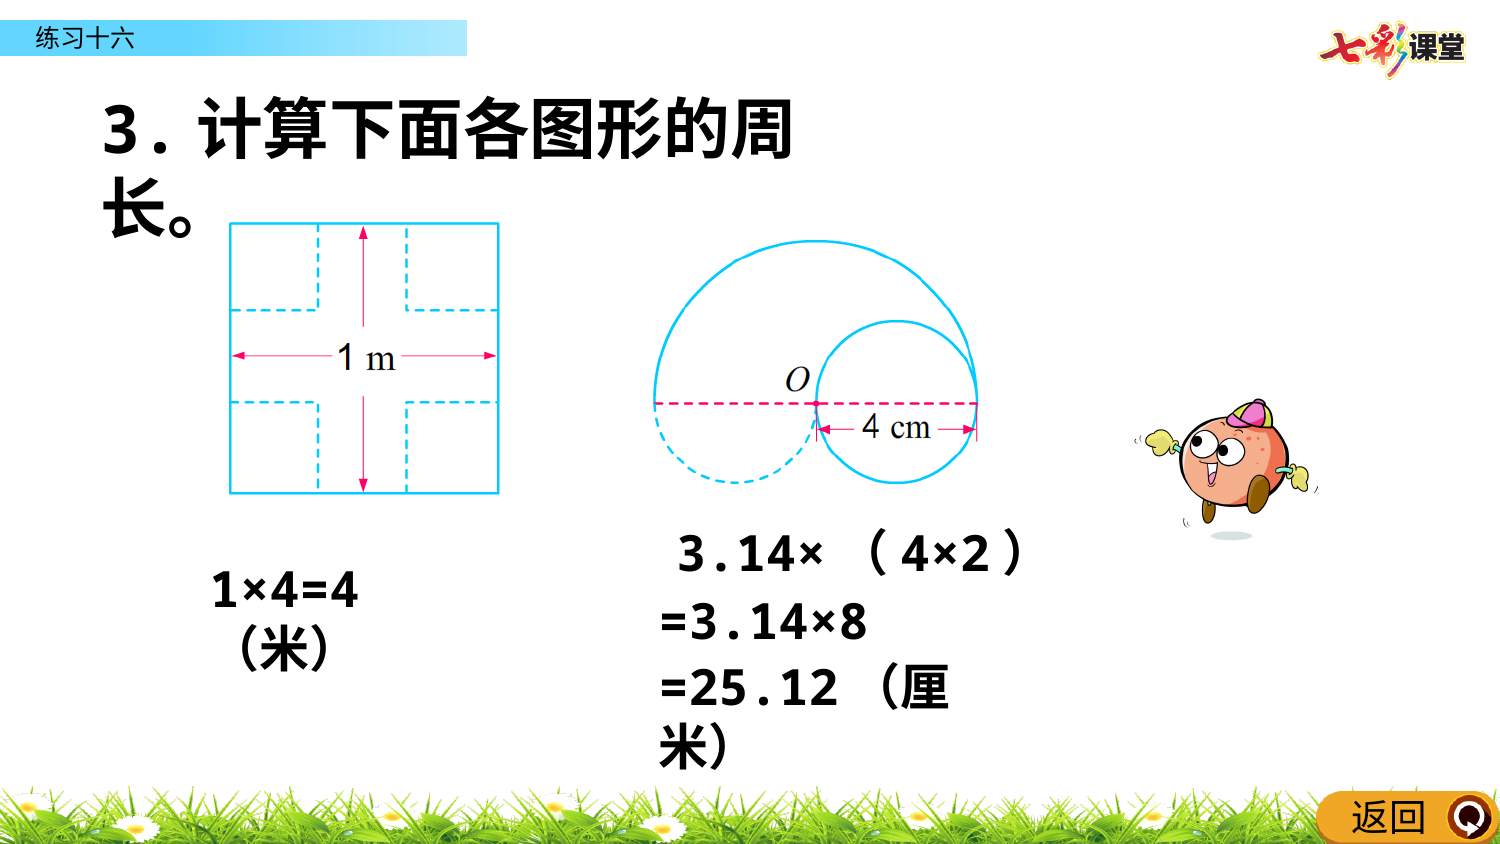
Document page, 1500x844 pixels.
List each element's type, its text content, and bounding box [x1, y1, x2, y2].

text_box =3.14×8 [643, 581, 945, 648]
picture [0, 786, 1500, 844]
text_box =25.12（厘米） [643, 648, 1040, 783]
picture [200, 208, 1016, 505]
text_box 3.计算下面各图形的周长。 [85, 79, 916, 289]
picture [1125, 371, 1320, 543]
text_box 3.14×（4×2） [661, 514, 1170, 590]
picture [1316, 20, 1468, 80]
text_box 1×4=4（米） [194, 549, 496, 685]
